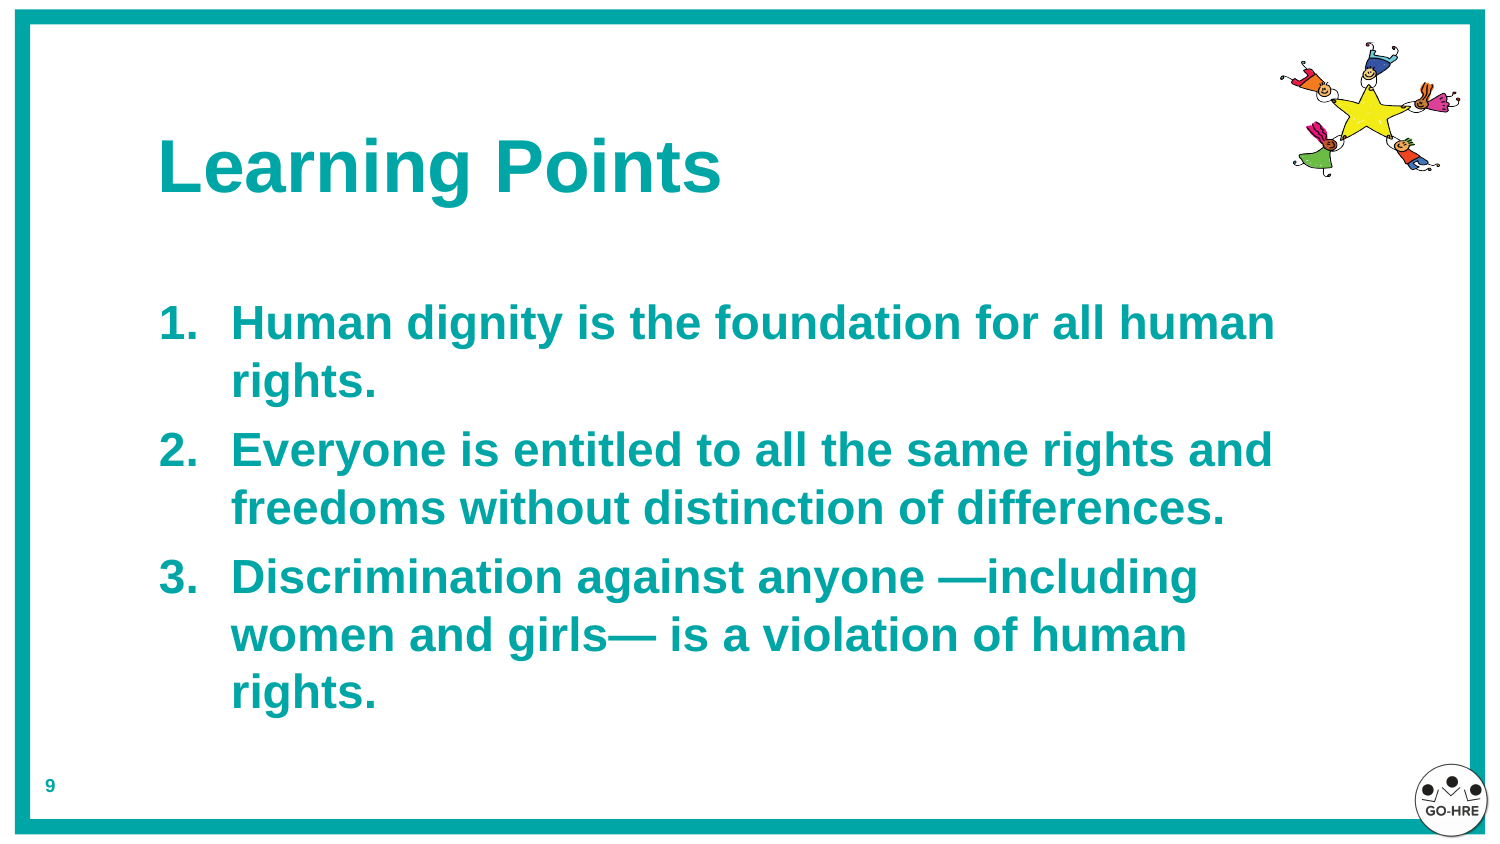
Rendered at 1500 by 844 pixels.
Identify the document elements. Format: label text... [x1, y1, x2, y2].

slide_number 9 [30, 754, 121, 819]
picture [1414, 763, 1490, 839]
list Human dignity is the foundation for all human rights. Everyone is entitled to all the same rights and freedoms without distinction of differences. Discrimination against anyone —including women and girls— is a violation of human rights. [143, 249, 1299, 760]
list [1280, 42, 1461, 177]
title Learning Points [142, 86, 1401, 237]
